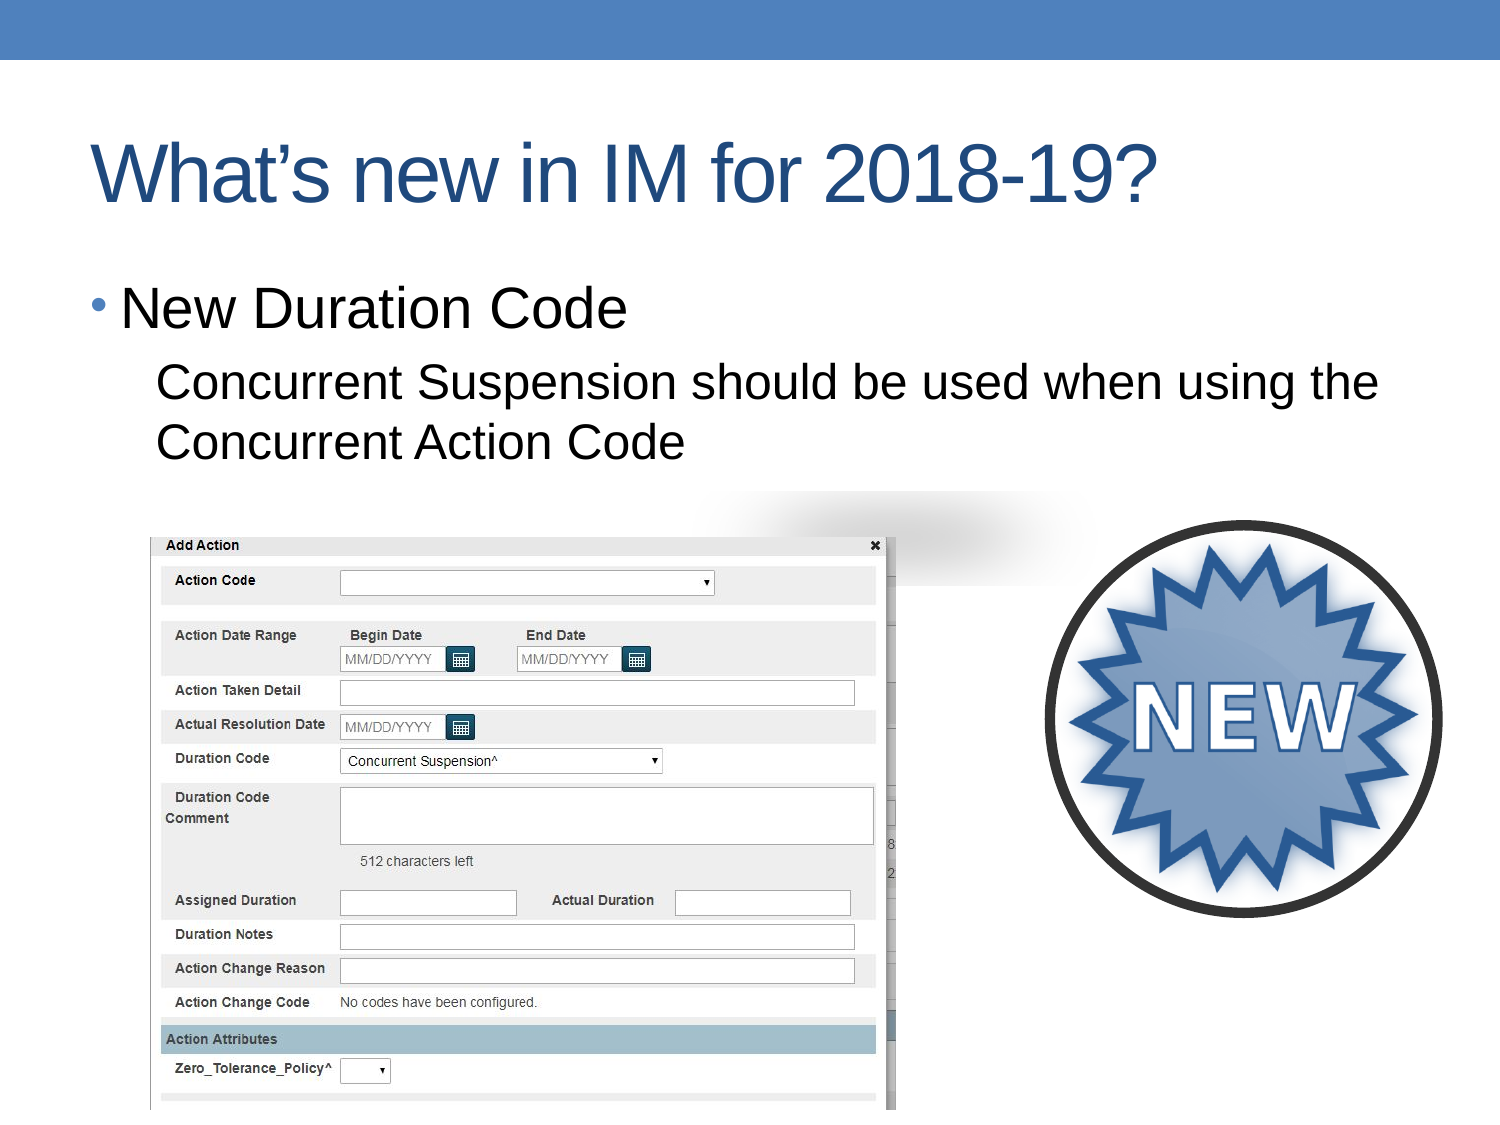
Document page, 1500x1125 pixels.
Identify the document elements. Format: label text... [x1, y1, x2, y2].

list New Duration Code Concurrent Suspension should be used when using the Concurrent Action Code [75, 262, 1425, 1063]
picture [1049, 525, 1438, 914]
title What’s new in IM for 2018-19? [75, 87, 1425, 250]
picture [149, 537, 896, 1110]
